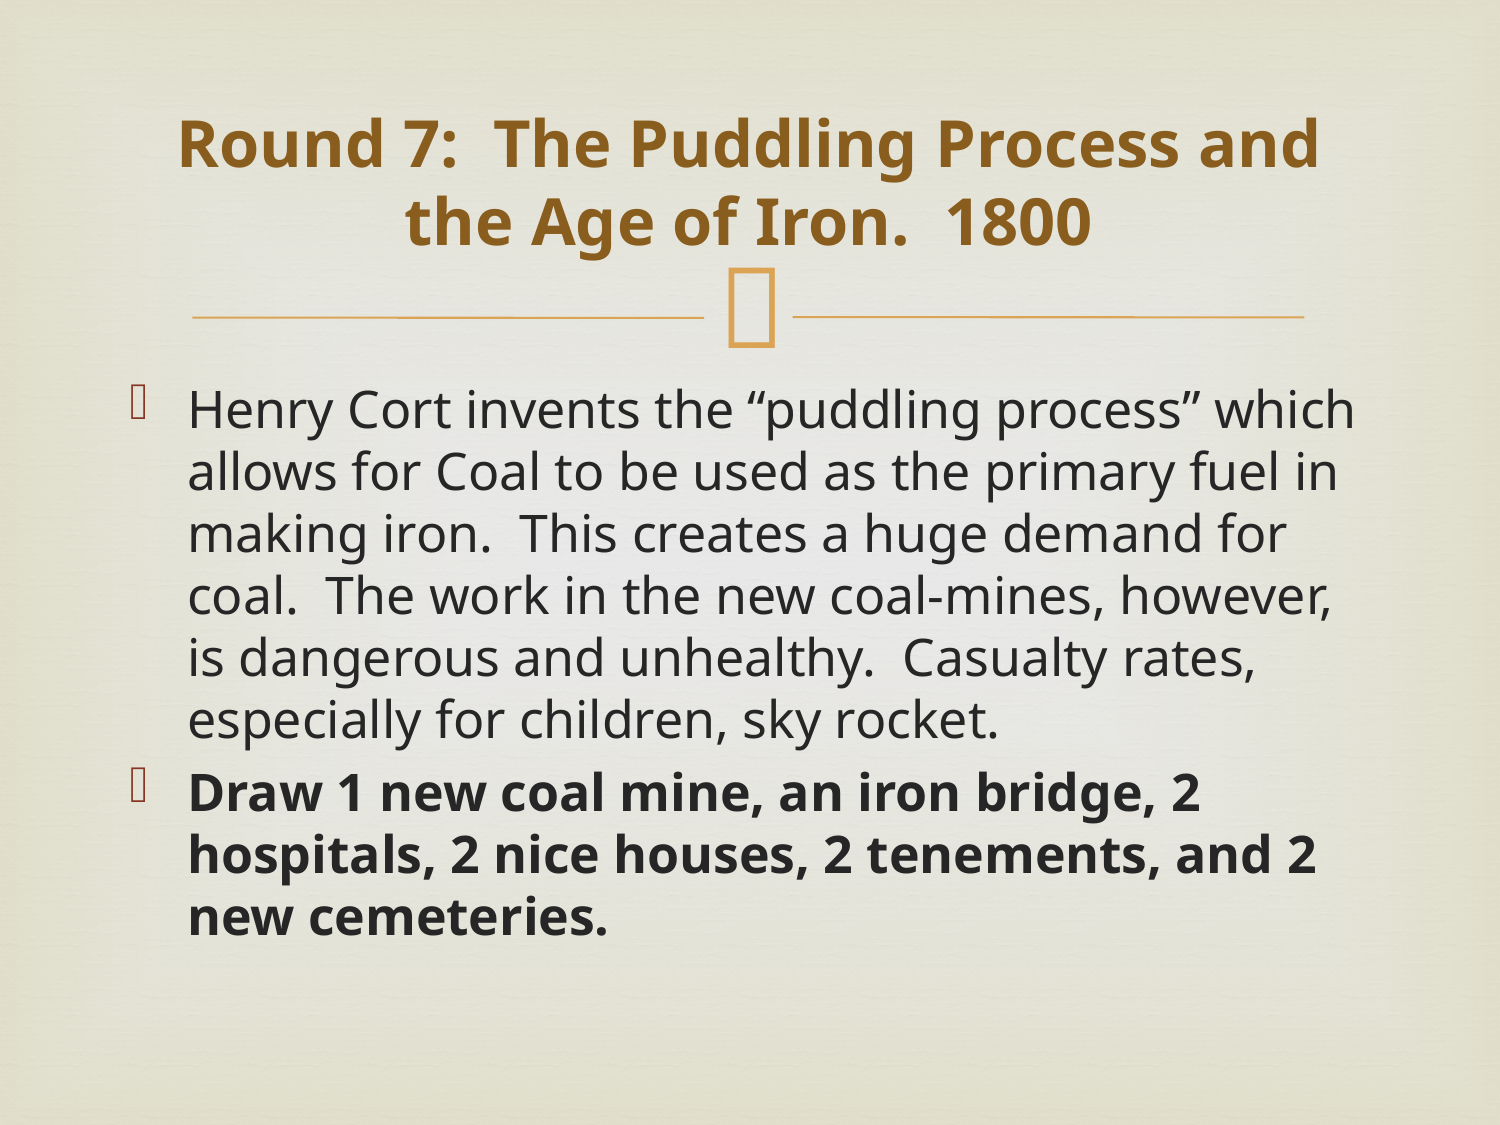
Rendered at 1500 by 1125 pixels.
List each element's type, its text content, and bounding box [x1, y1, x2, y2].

list Henry Cort invents the “puddling process” which allows for Coal to be used as the primary fuel in making iron. This creates a huge demand for coal. The work in the new coal-mines, however, is dangerous and unhealthy. Casualty rates, especially for children, sky rocket. Draw 1 new coal mine, an iron bridge, 2 hospitals, 2 nice houses, 2 tenements, and 2 new cemeteries. [114, 368, 1386, 1005]
title Round 7: The Puddling Process and the Age of Iron. 1800 [112, 93, 1386, 267]
